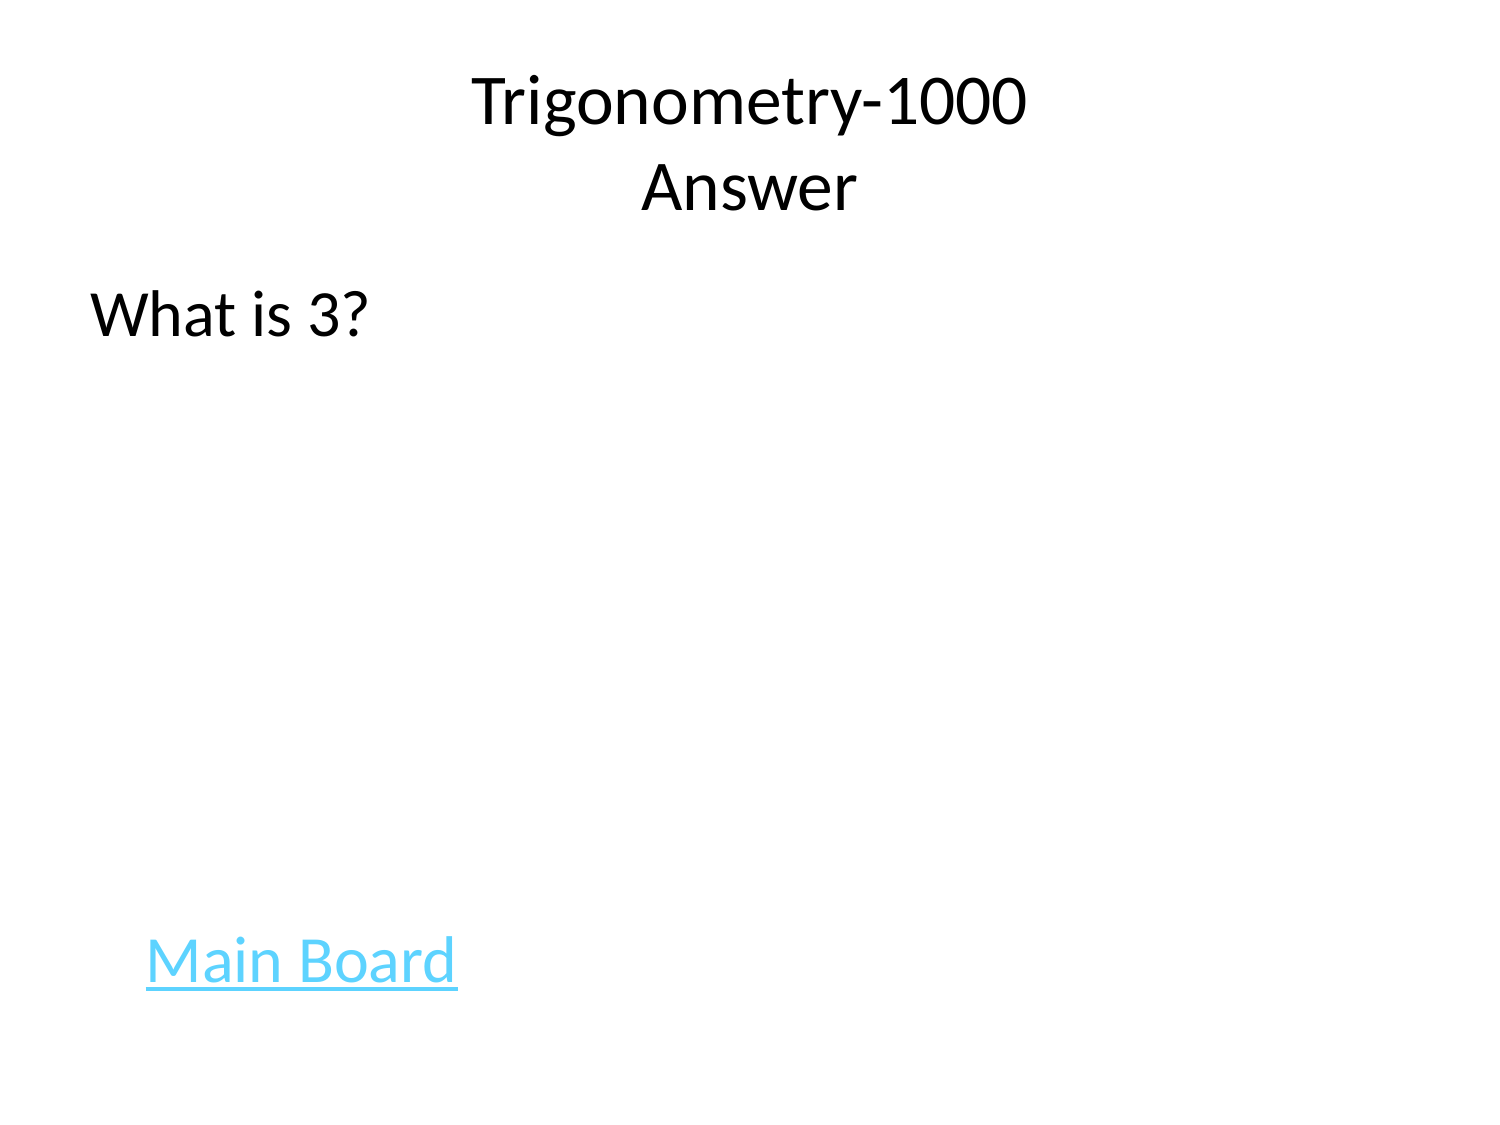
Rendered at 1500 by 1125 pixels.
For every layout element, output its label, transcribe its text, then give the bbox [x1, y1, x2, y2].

list What is 3? Main Board [75, 262, 1425, 1005]
title Trigonometry-1000 Answer [75, 45, 1425, 233]
